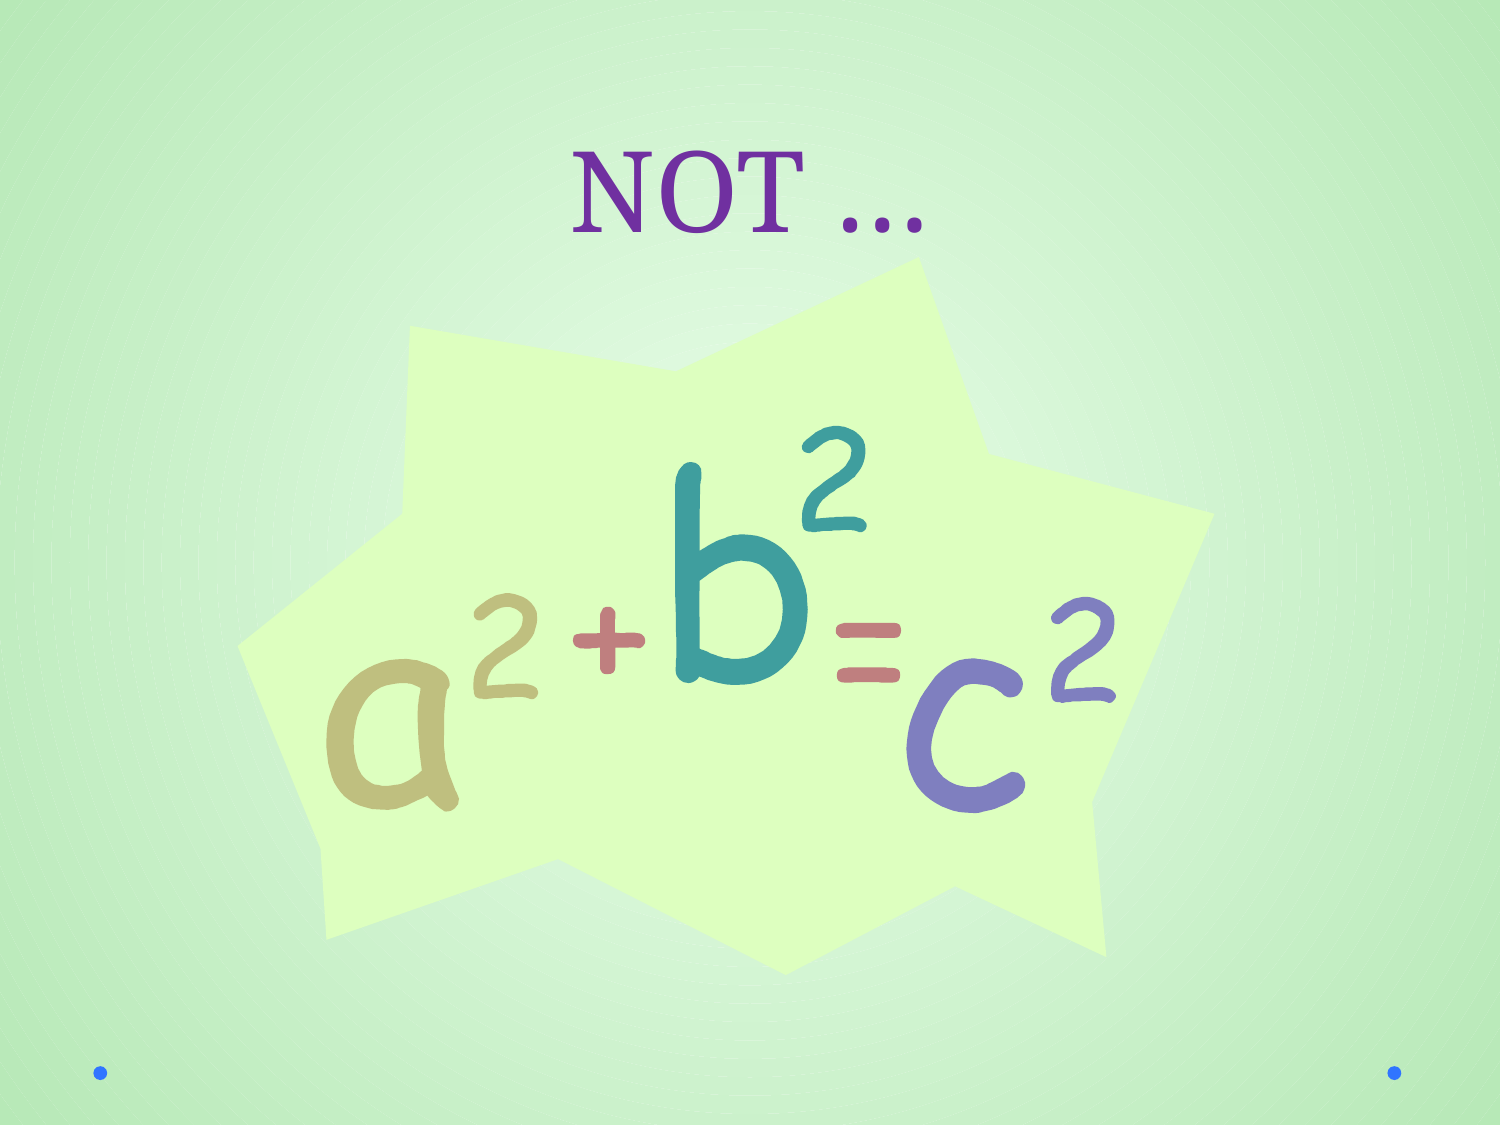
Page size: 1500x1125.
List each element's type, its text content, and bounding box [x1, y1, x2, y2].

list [237, 256, 1215, 976]
title NOT … [75, 0, 1425, 263]
